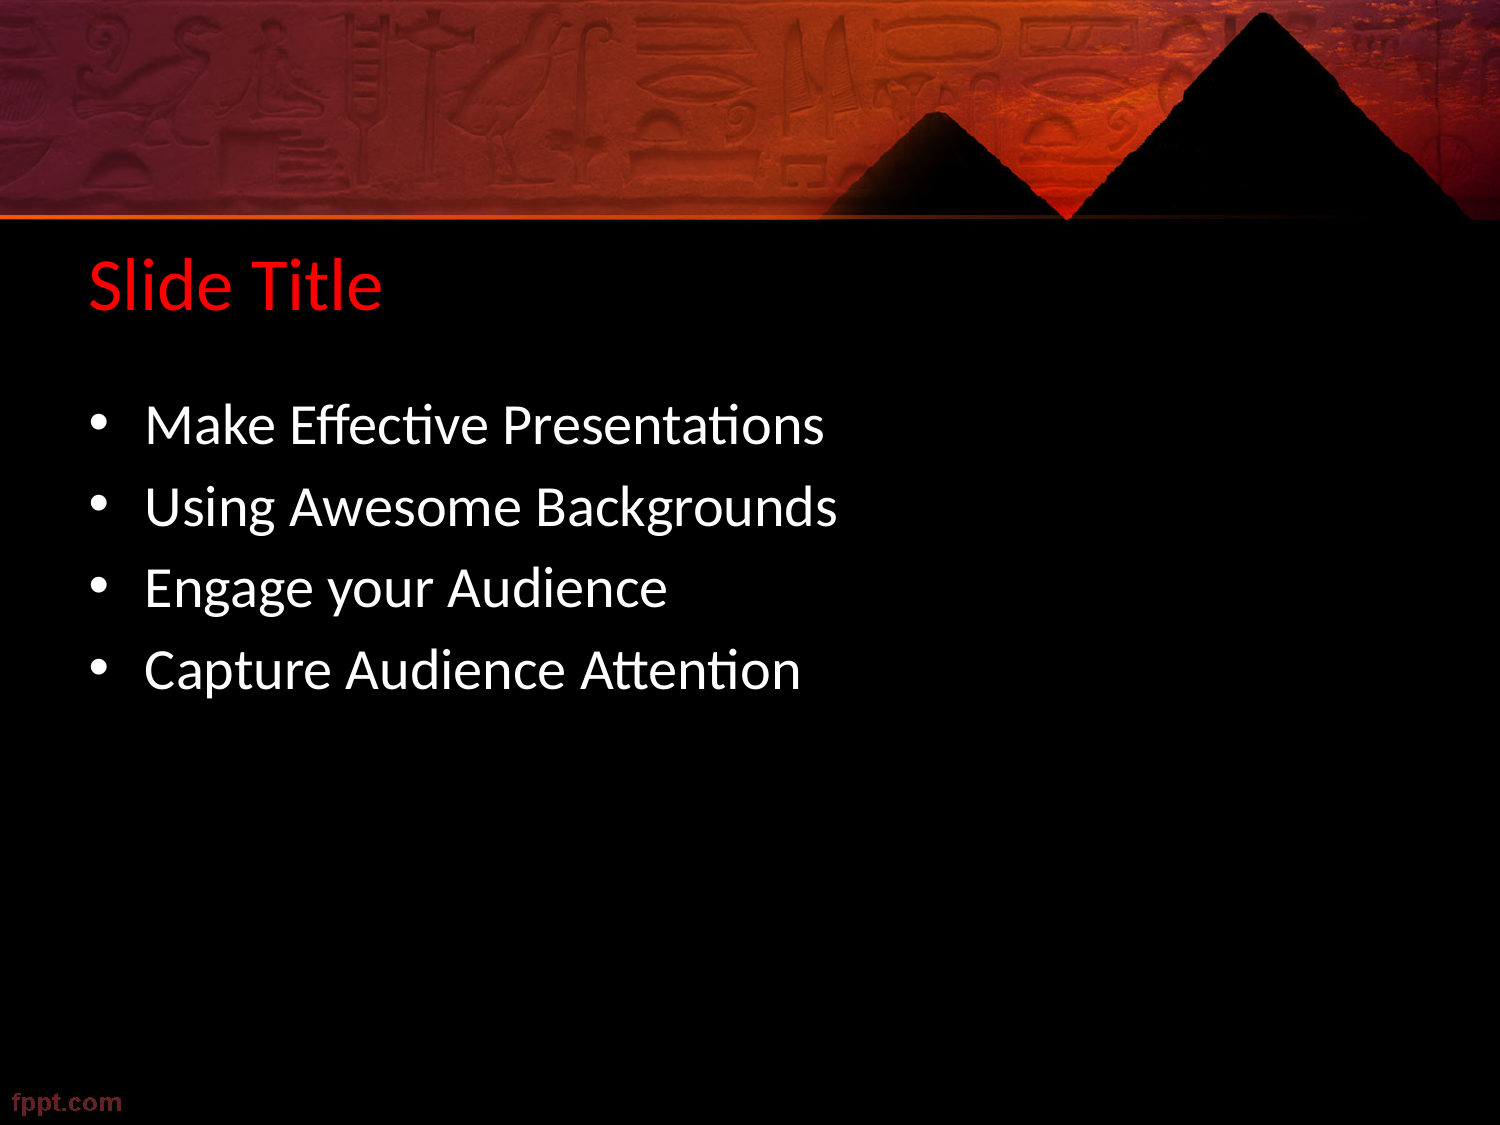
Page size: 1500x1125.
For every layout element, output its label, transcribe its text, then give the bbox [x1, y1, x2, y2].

title Slide Title [73, 186, 1175, 375]
picture [0, 0, 1500, 1125]
list Make Effective Presentations Using Awesome Backgrounds Engage your Audience Capture Audience Attention [73, 378, 1175, 1080]
